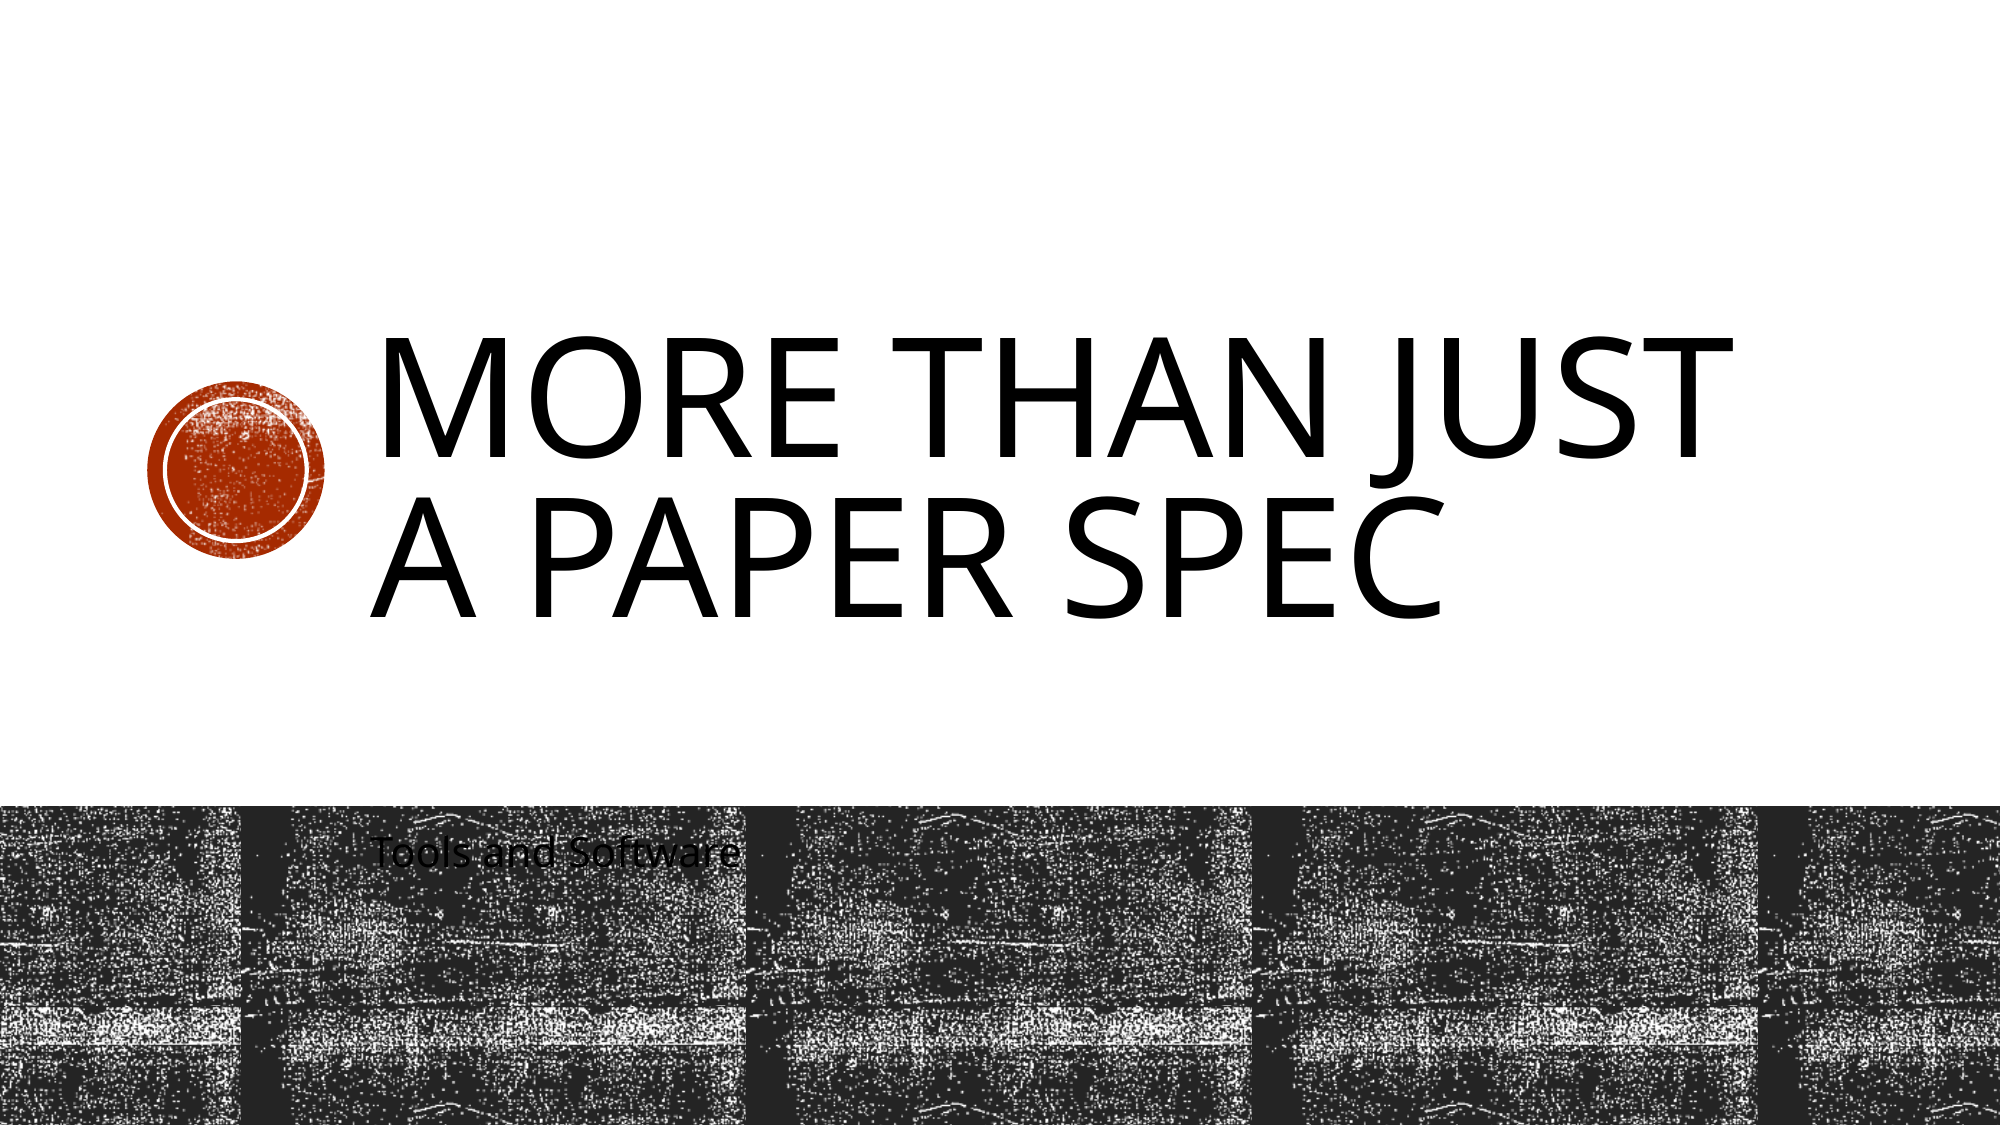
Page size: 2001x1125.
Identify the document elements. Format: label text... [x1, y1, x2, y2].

list Tools and Software [355, 823, 1841, 999]
title More than Just A Paper Spec [355, 201, 1878, 779]
